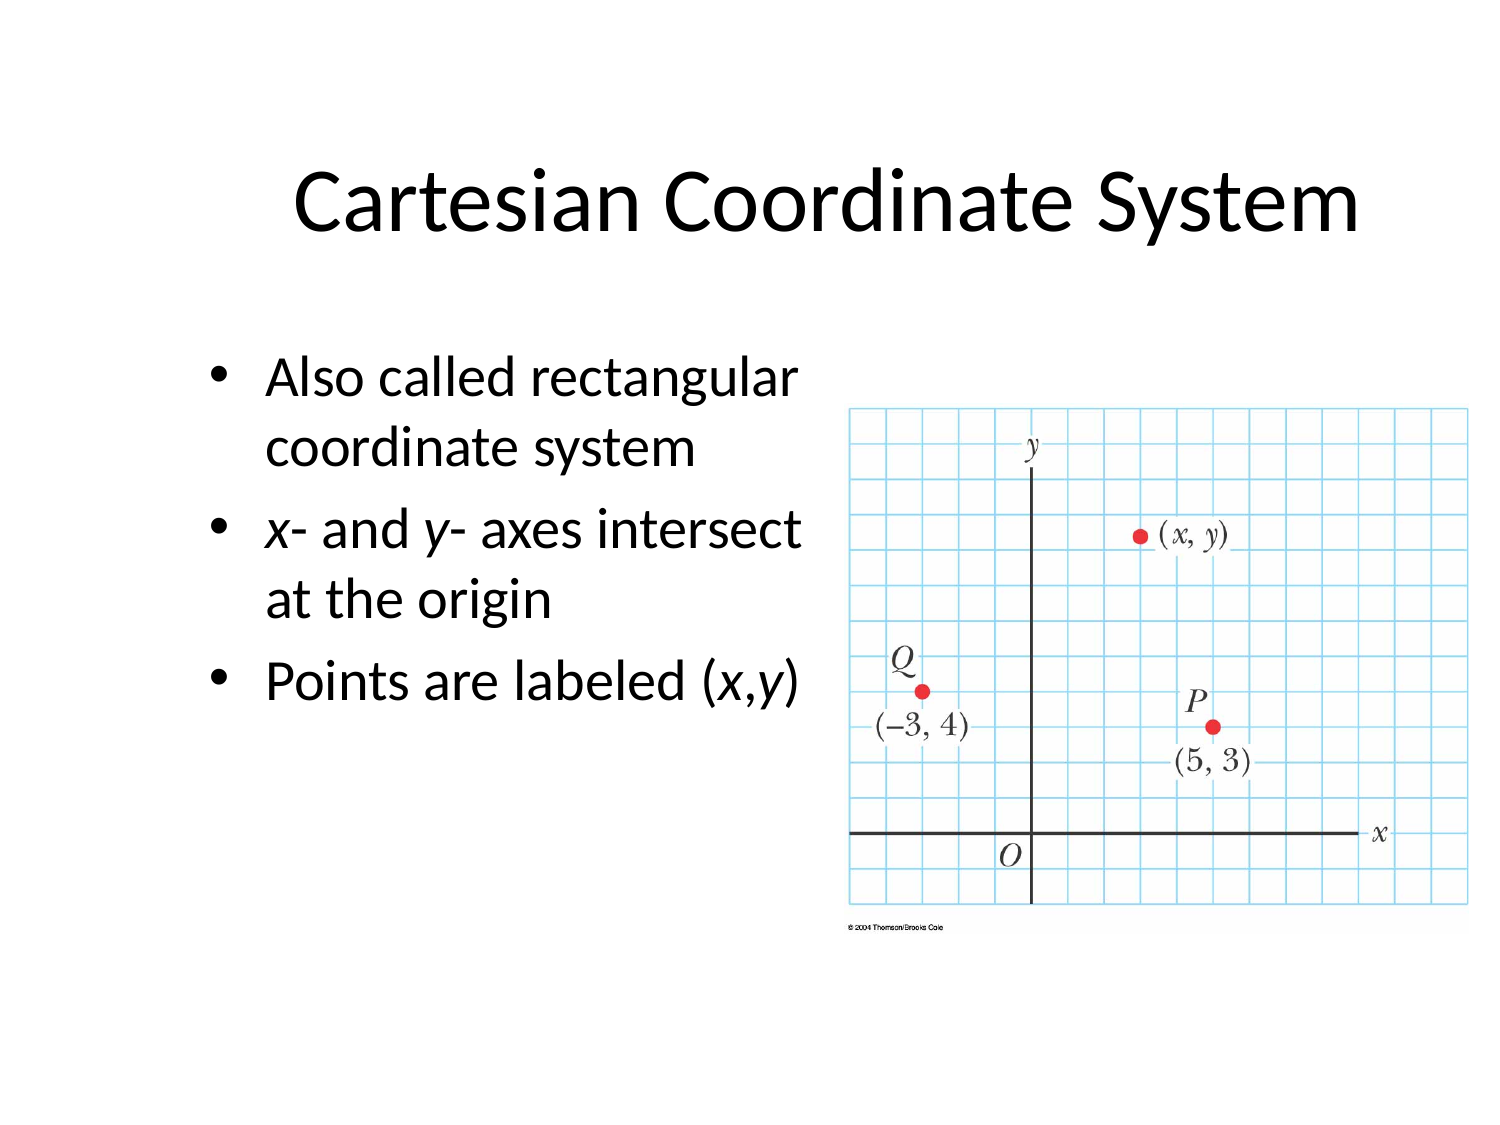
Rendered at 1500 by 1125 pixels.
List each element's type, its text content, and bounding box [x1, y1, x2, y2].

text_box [843, 403, 1470, 934]
title Cartesian Coordinate System [188, 101, 1468, 289]
list Also called rectangular coordinate system x- and y- axes intersect at the origin Points are labeled (x,y) [193, 331, 819, 1006]
